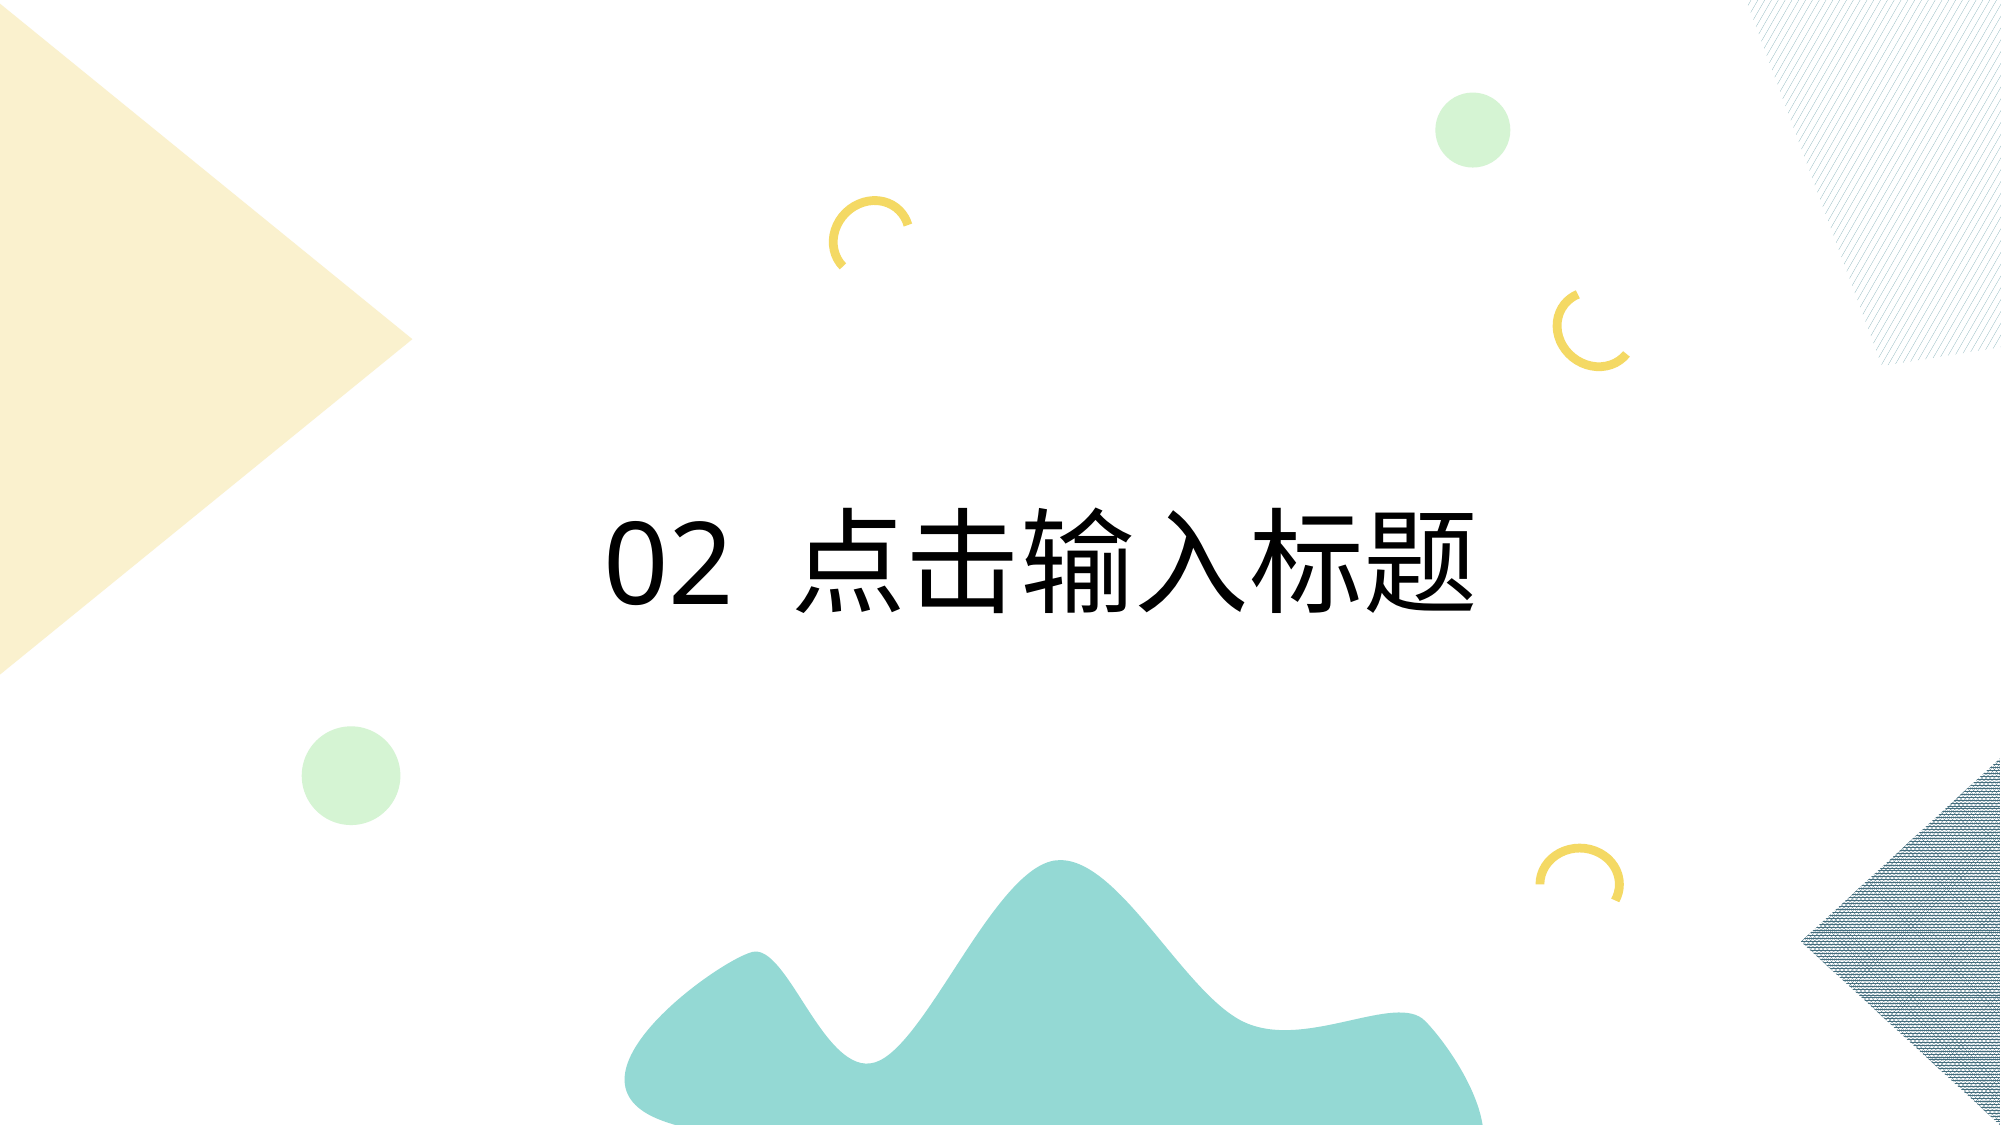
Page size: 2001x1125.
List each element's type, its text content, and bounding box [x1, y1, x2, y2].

text_box [300, 725, 402, 827]
text_box [1434, 91, 1512, 169]
text_box [0, 2, 415, 676]
text_box [1745, 0, 2000, 368]
text_box 02 点击输入标题 [540, 482, 1542, 636]
text_box [827, 195, 914, 271]
text_box [623, 859, 1484, 1125]
text_box [1799, 756, 2000, 1125]
text_box [1551, 288, 1632, 373]
text_box [1534, 842, 1625, 904]
